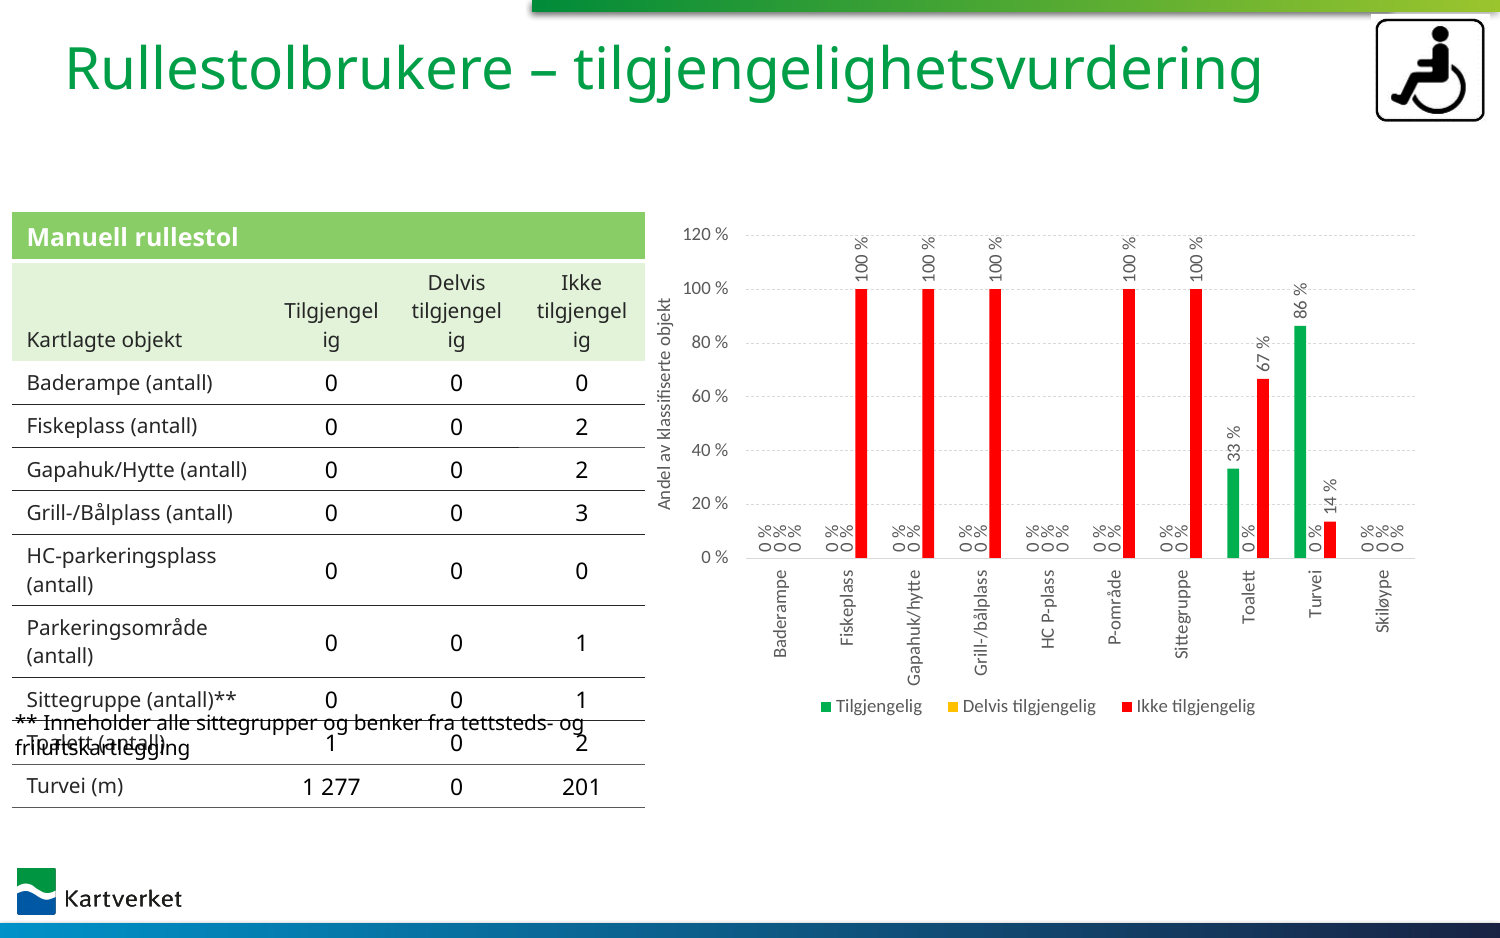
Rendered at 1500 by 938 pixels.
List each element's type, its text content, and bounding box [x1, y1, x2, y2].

table_cell Delvis tilgjengelig [394, 263, 519, 361]
table_cell HC-parkeringsplass (antall) [12, 535, 269, 605]
table_cell Sittegruppe (antall)** [12, 678, 269, 702]
table_cell 201 [519, 768, 645, 807]
table_cell Baderampe (antall) [12, 361, 269, 404]
table_cell 0 [394, 606, 519, 677]
table_cell 2 [519, 405, 638, 447]
table_cell 0 [269, 535, 394, 605]
table_cell 0 [394, 448, 519, 490]
table_header Manuell rullestol [12, 212, 645, 259]
table_cell Parkeringsområde (antall) [12, 606, 269, 677]
picture [643, 218, 1427, 728]
table_cell 0 [269, 678, 394, 702]
table_cell 3 [519, 491, 638, 534]
table_cell Ikke tilgjengelig [519, 263, 638, 361]
table_cell Turvei (m) [12, 768, 269, 807]
table_cell Tilgjengelig [269, 263, 394, 361]
table_cell 0 [394, 491, 519, 534]
table_cell Gapahuk/Hytte (antall) [12, 448, 269, 490]
table_cell 0 [394, 535, 519, 605]
table_cell 0 [394, 678, 519, 702]
table_cell Grill-/Bålplass (antall) [12, 491, 269, 534]
picture [1371, 13, 1491, 127]
table_cell Fiskeplass (antall) [12, 405, 269, 447]
table_cell 0 [269, 405, 394, 447]
table_cell 0 [394, 361, 519, 404]
table_cell 0 [269, 606, 394, 677]
table_cell 0 [269, 448, 394, 490]
table_cell 2 [519, 448, 638, 490]
table_cell 0 [519, 361, 638, 404]
table_cell 1 [519, 678, 638, 702]
text_box Rullestolbrukere – tilgjengelighetsvurdering [49, 12, 1372, 109]
table_cell Kartlagte objekt [12, 263, 269, 361]
table_cell 0 [394, 405, 519, 447]
table_cell 1 [519, 606, 638, 677]
table_cell 0 [269, 491, 394, 534]
table_cell 0 [394, 768, 519, 807]
text_box ** Inneholder alle sittegrupper og benker fra tettsteds- og friluftskartlegging [0, 702, 745, 768]
table_cell 1 277 [269, 768, 394, 807]
table_cell 0 [519, 535, 638, 605]
table_cell 0 [269, 361, 394, 404]
